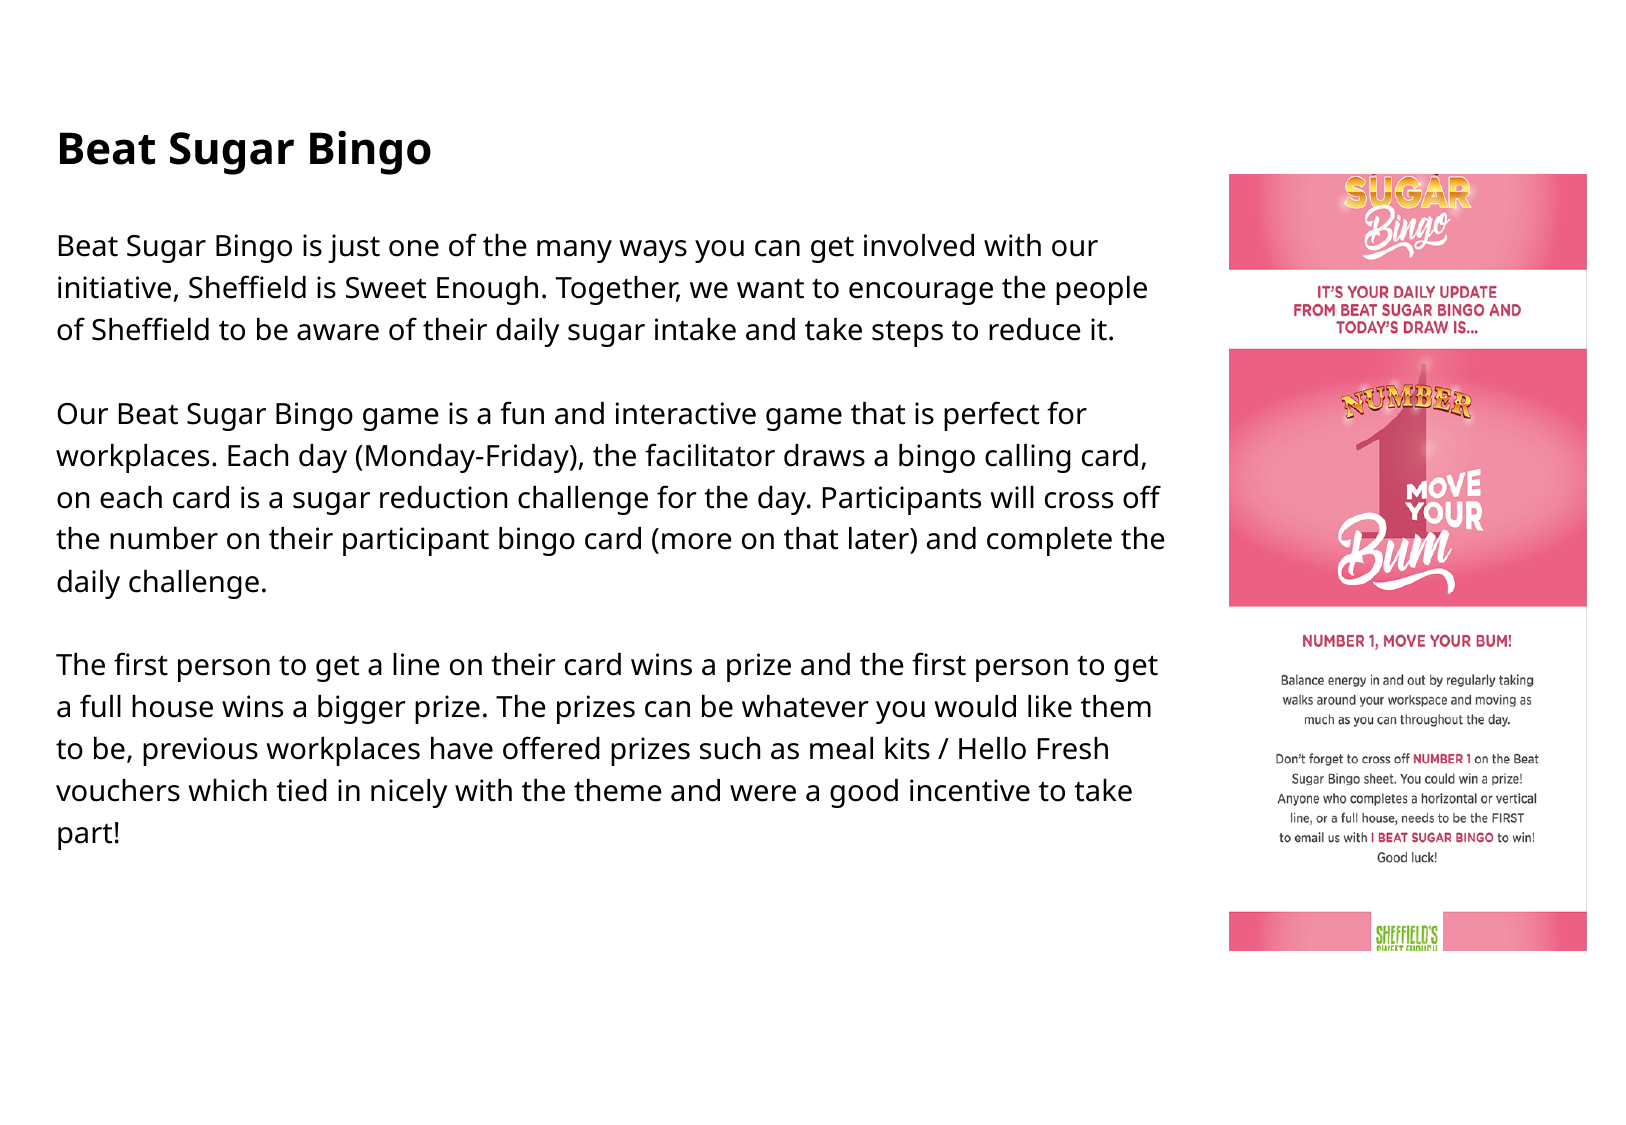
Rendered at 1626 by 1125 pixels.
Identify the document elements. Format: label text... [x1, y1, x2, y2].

text_box Beat Sugar Bingo Beat Sugar Bingo is just one of the many ways you can get involved with our initiative, Sheffield is Sweet Enough. Together, we want to encourage the people of Sheffield to be aware of their daily sugar intake and take steps to reduce it. Our Beat Sugar Bingo game is a fun and interactive game that is perfect for workplaces. Each day (Monday-Friday), the facilitator draws a bingo calling card, on each card is a sugar reduction challenge for the day. Participants will cross off the number on their participant bingo card (more on that later) and complete the daily challenge. The first person to get a line on their card wins a prize and the first person to get a full house wins a bigger prize. The prizes can be whatever you would like them to be, previous workplaces have offered prizes such as meal kits / Hello Fresh vouchers which tied in nicely with the theme and were a good incentive to take part! [38, 111, 1187, 964]
picture [1229, 174, 1587, 951]
